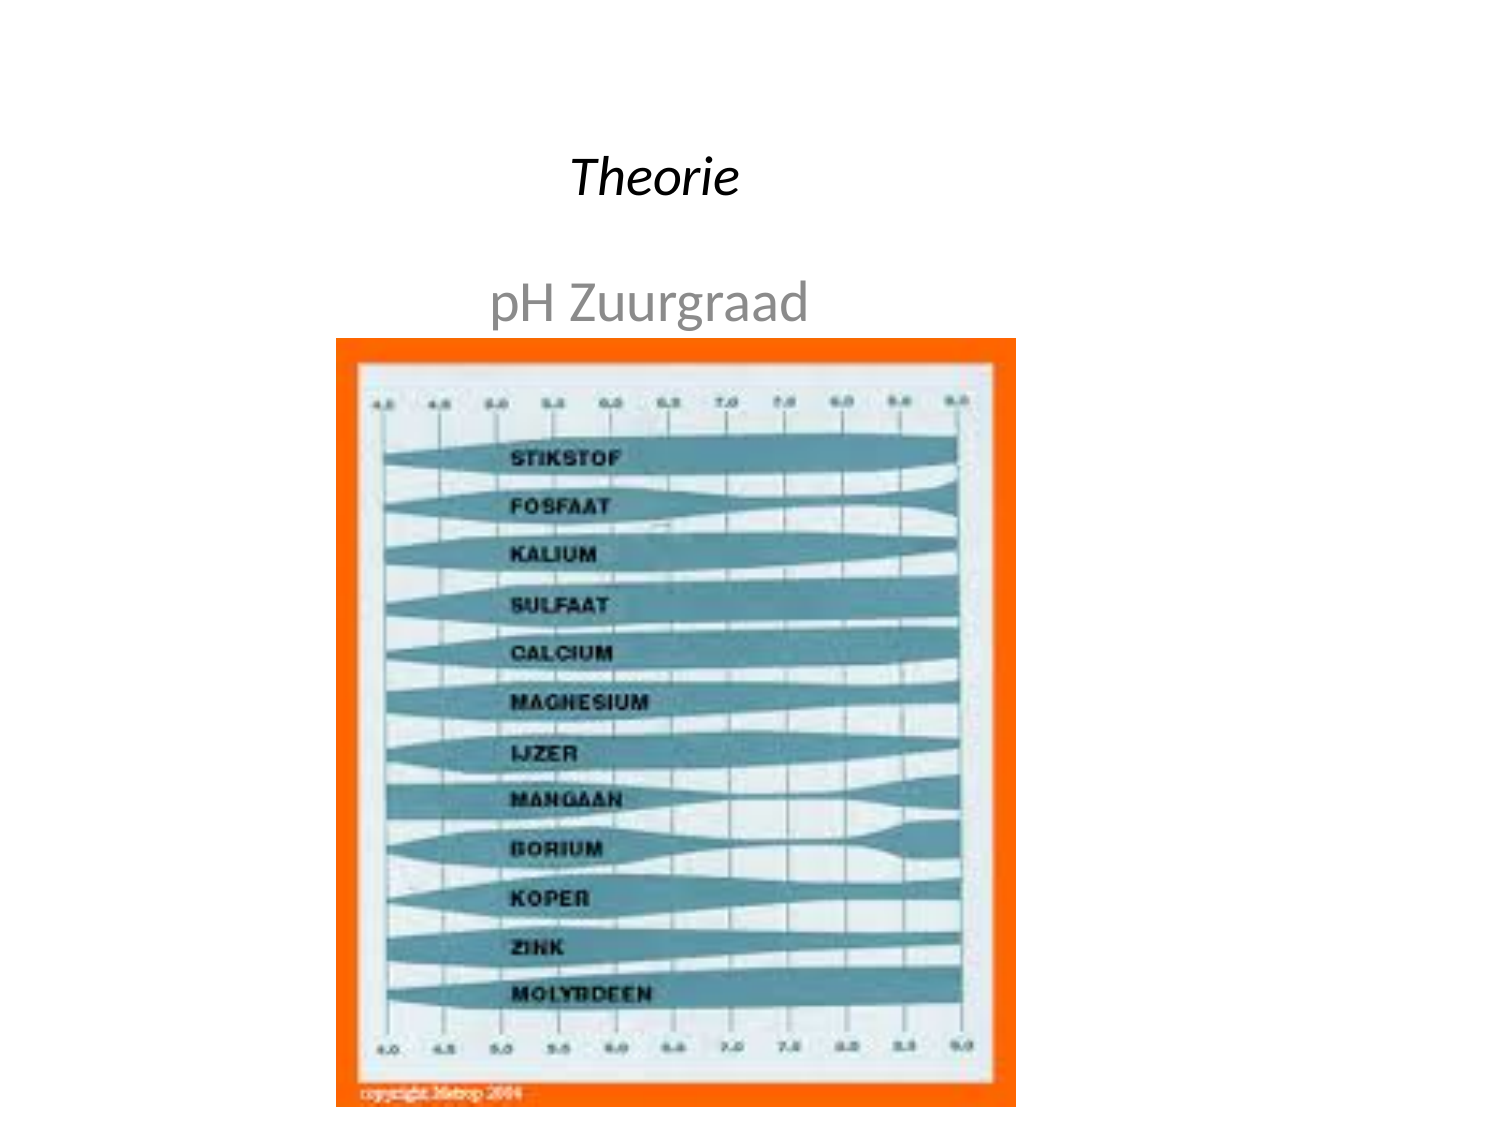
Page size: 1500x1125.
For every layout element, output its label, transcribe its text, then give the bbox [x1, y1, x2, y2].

title Theorie [112, 101, 1199, 244]
picture [336, 337, 1016, 1108]
subtitle pH Zuurgraad [64, 255, 1235, 882]
